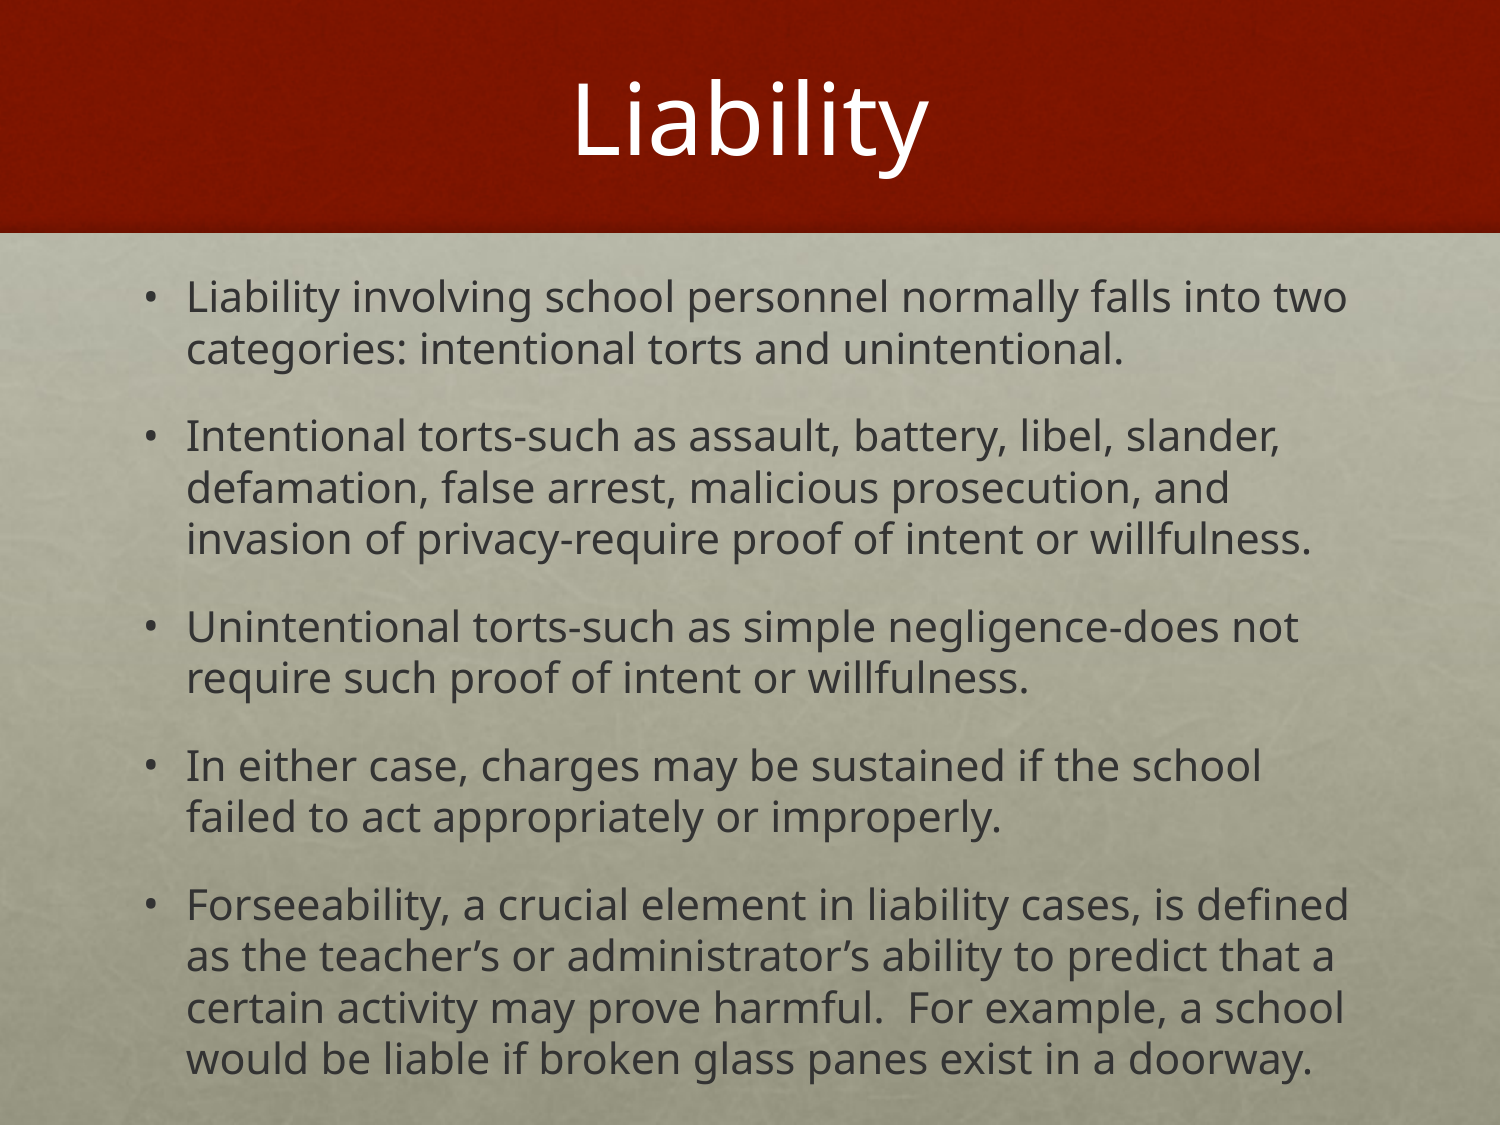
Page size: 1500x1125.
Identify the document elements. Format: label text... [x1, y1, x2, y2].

list Liability involving school personnel normally falls into two categories: intentional torts and unintentional. Intentional torts-such as assault, battery, libel, slander, defamation, false arrest, malicious prosecution, and invasion of privacy-require proof of intent or willfulness. Unintentional torts-such as simple negligence-does not require such proof of intent or willfulness. In either case, charges may be sustained if the school failed to act appropriately or improperly. Forseeability, a crucial element in liability cases, is defined as the teacher’s or administrator’s ability to predict that a certain activity may prove harmful. For example, a school would be liable if broken glass panes exist in a doorway. [127, 262, 1372, 1125]
title Liability [127, 10, 1372, 221]
picture [0, 214, 1500, 1125]
